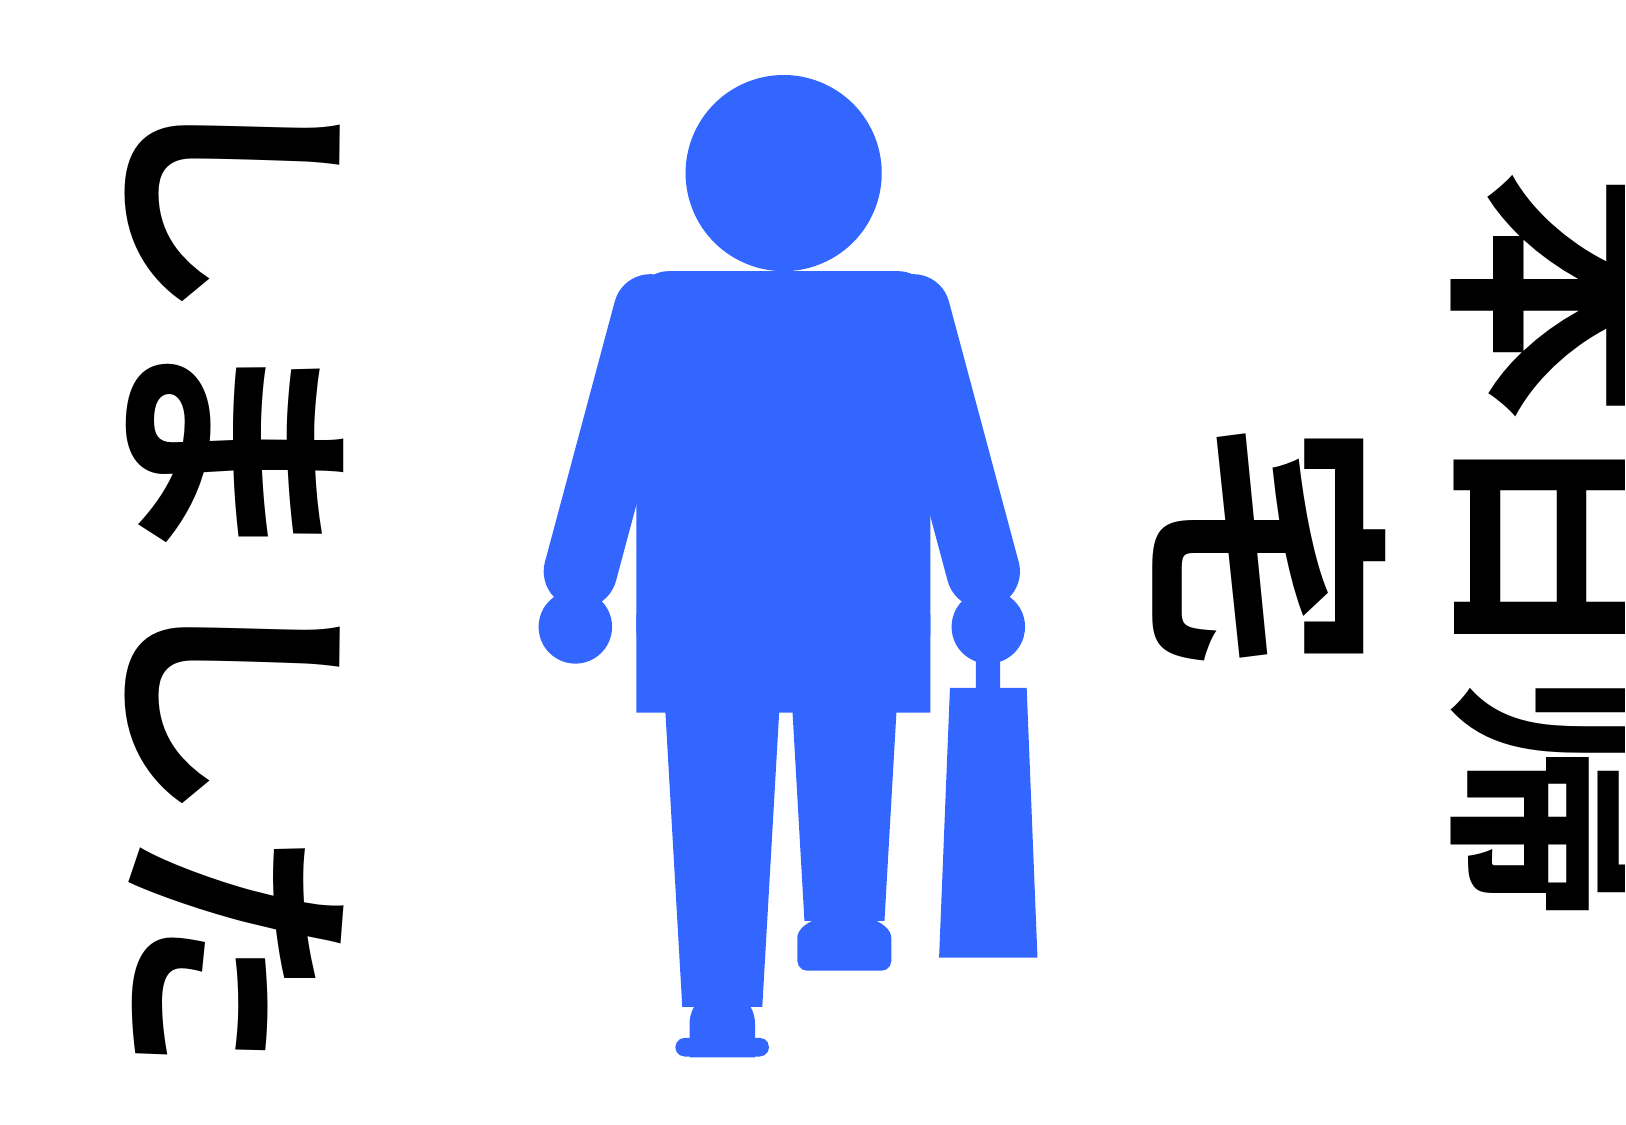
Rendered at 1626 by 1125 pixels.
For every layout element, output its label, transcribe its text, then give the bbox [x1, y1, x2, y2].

text_box しました [84, 0, 418, 1125]
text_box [538, 74, 1038, 1057]
text_box 本日帰宅 [1116, 32, 1450, 1062]
